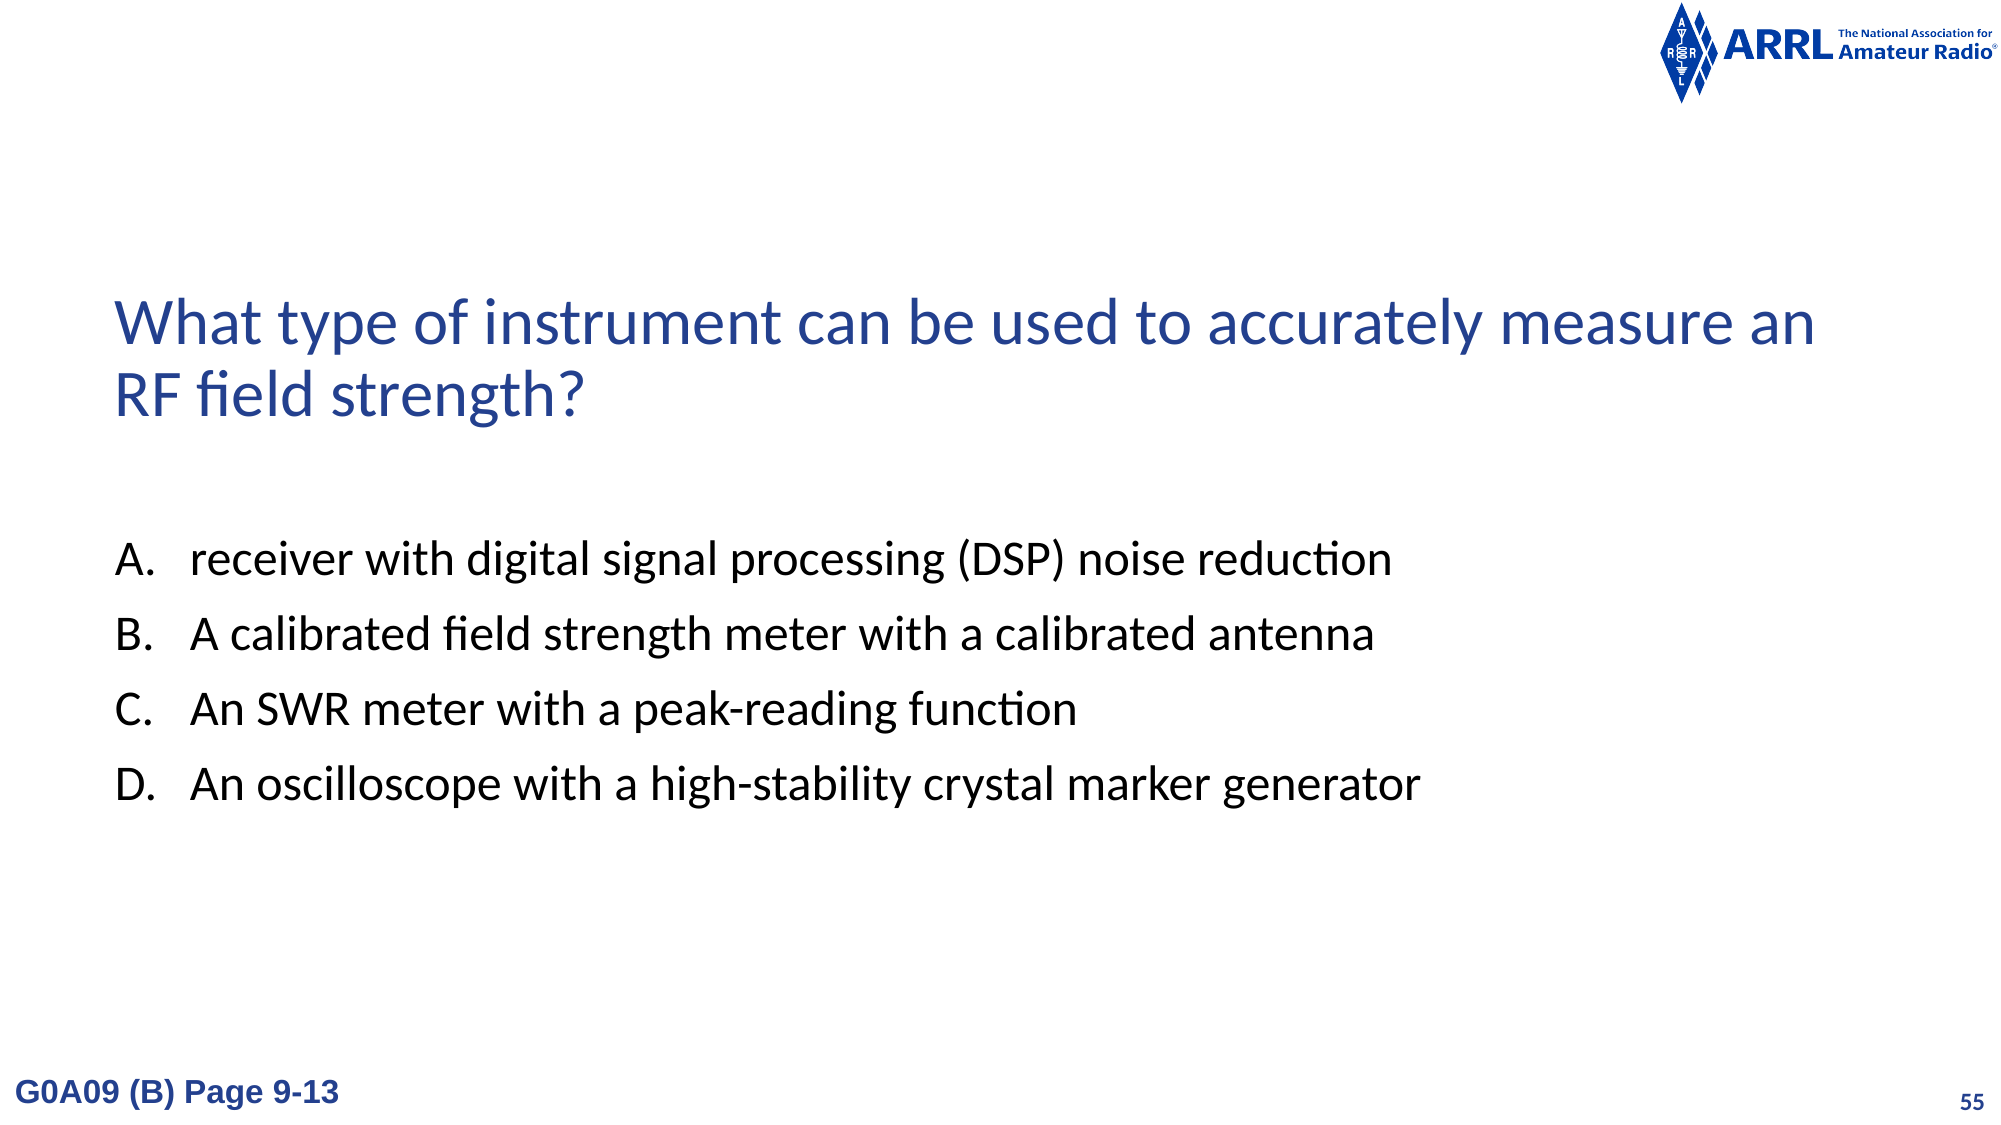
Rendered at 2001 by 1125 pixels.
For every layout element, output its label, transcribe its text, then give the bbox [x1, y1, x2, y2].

picture [1658, 0, 1999, 106]
list receiver with digital signal processing (DSP) noise reduction A calibrated field strength meter with a calibrated antenna An SWR meter with a peak-reading function An oscilloscope with a high-stability crystal marker generator [99, 525, 1900, 1005]
text_box 55 [1875, 1077, 2000, 1123]
title What type of instrument can be used to accurately measure an RF field strength? [99, 249, 1900, 468]
text_box G0A09 (B) Page 9-13 [0, 1062, 1313, 1118]
